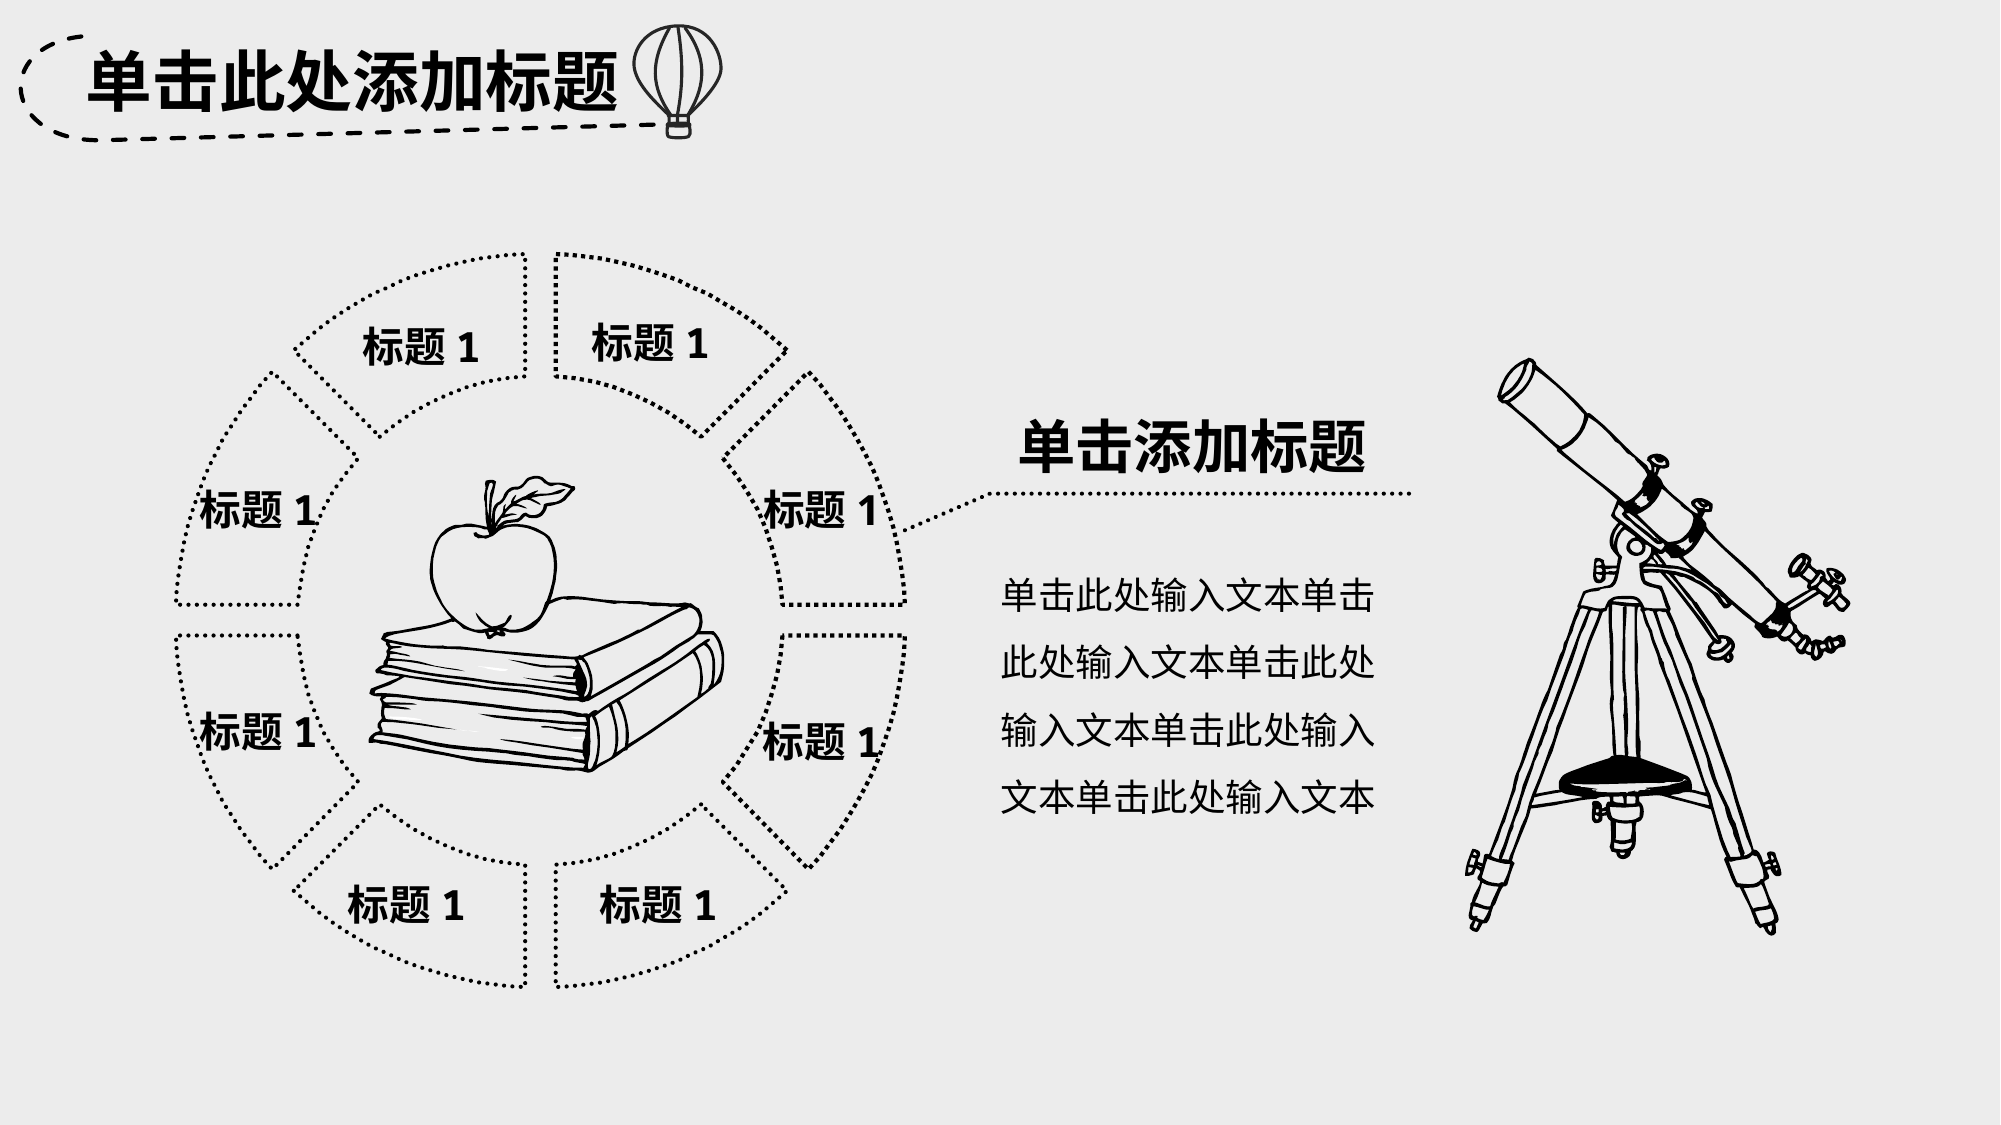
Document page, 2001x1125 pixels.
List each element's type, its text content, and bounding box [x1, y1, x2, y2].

text_box 单击此处添加标题 [70, 31, 633, 127]
text_box [19, 38, 570, 142]
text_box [633, 25, 722, 138]
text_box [175, 253, 1851, 987]
